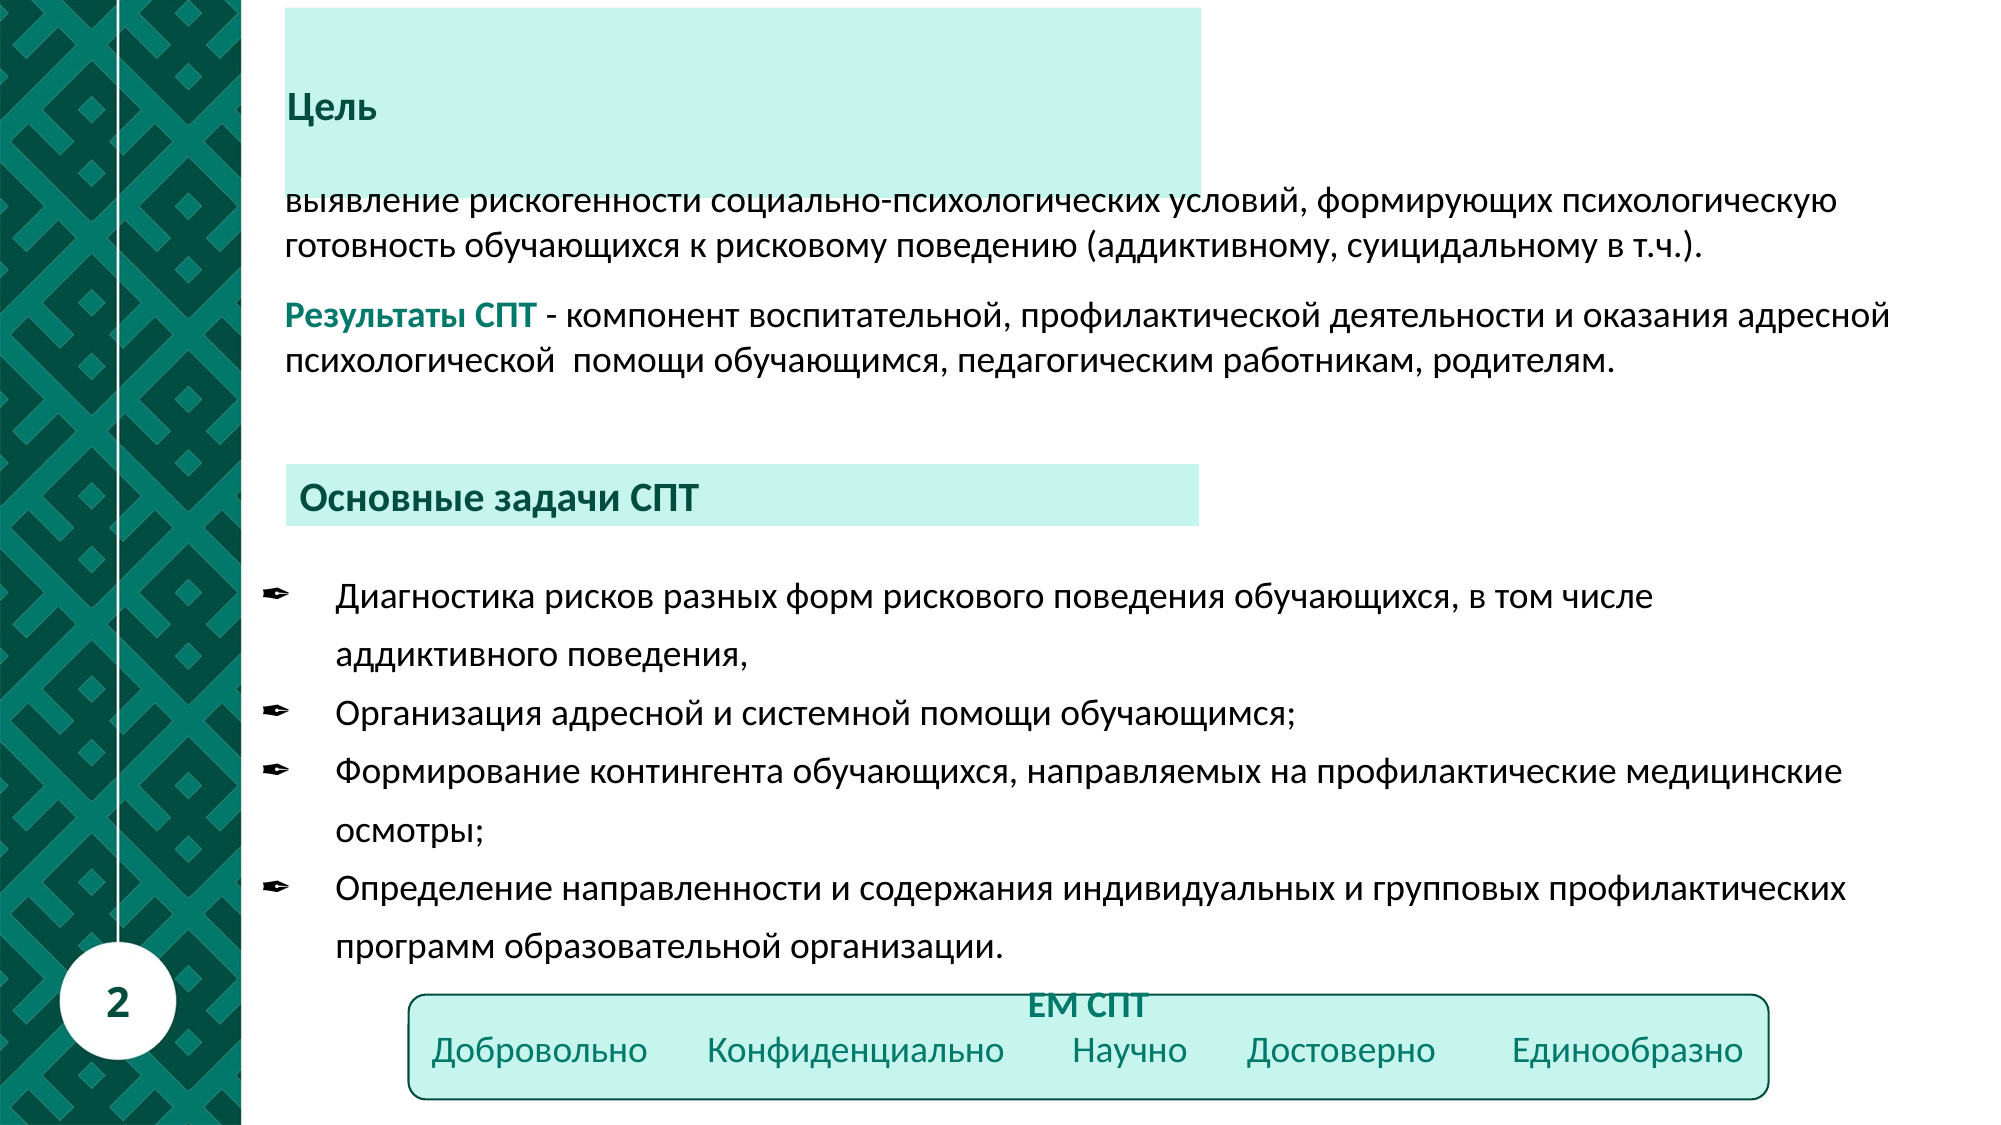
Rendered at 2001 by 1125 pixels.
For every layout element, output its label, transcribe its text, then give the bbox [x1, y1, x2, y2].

text_box выявление рискогенности социально-психологических условий, формирующих психологическую готовность обучающихся к рисковому поведению (аддиктивному, суицидальному в т.ч.). Результаты СПТ - компонент воспитательной, профилактической деятельности и оказания адресной психологической помощи обучающимся, педагогическим работникам, родителям. [284, 172, 1918, 380]
title Цель [284, 7, 1202, 172]
picture [0, 0, 2001, 1125]
text_box Основные задачи СПТ [283, 461, 1203, 529]
text_box ЕМ СПТ Добровольно Конфиденциально Научно Достоверно Единообразно [407, 993, 1770, 1101]
text_box Диагностика рисков разных форм рискового поведения обучающихся, в том числе аддиктивного поведения, Организация адресной и системной помощи обучающимся; Формирование контингента обучающихся, направляемых на профилактические медицинские осмотры; Определение направленности и содержания индивидуальных и групповых профилактических программ образовательной организации. [245, 549, 1897, 974]
text_box 2 [99, 975, 163, 1033]
